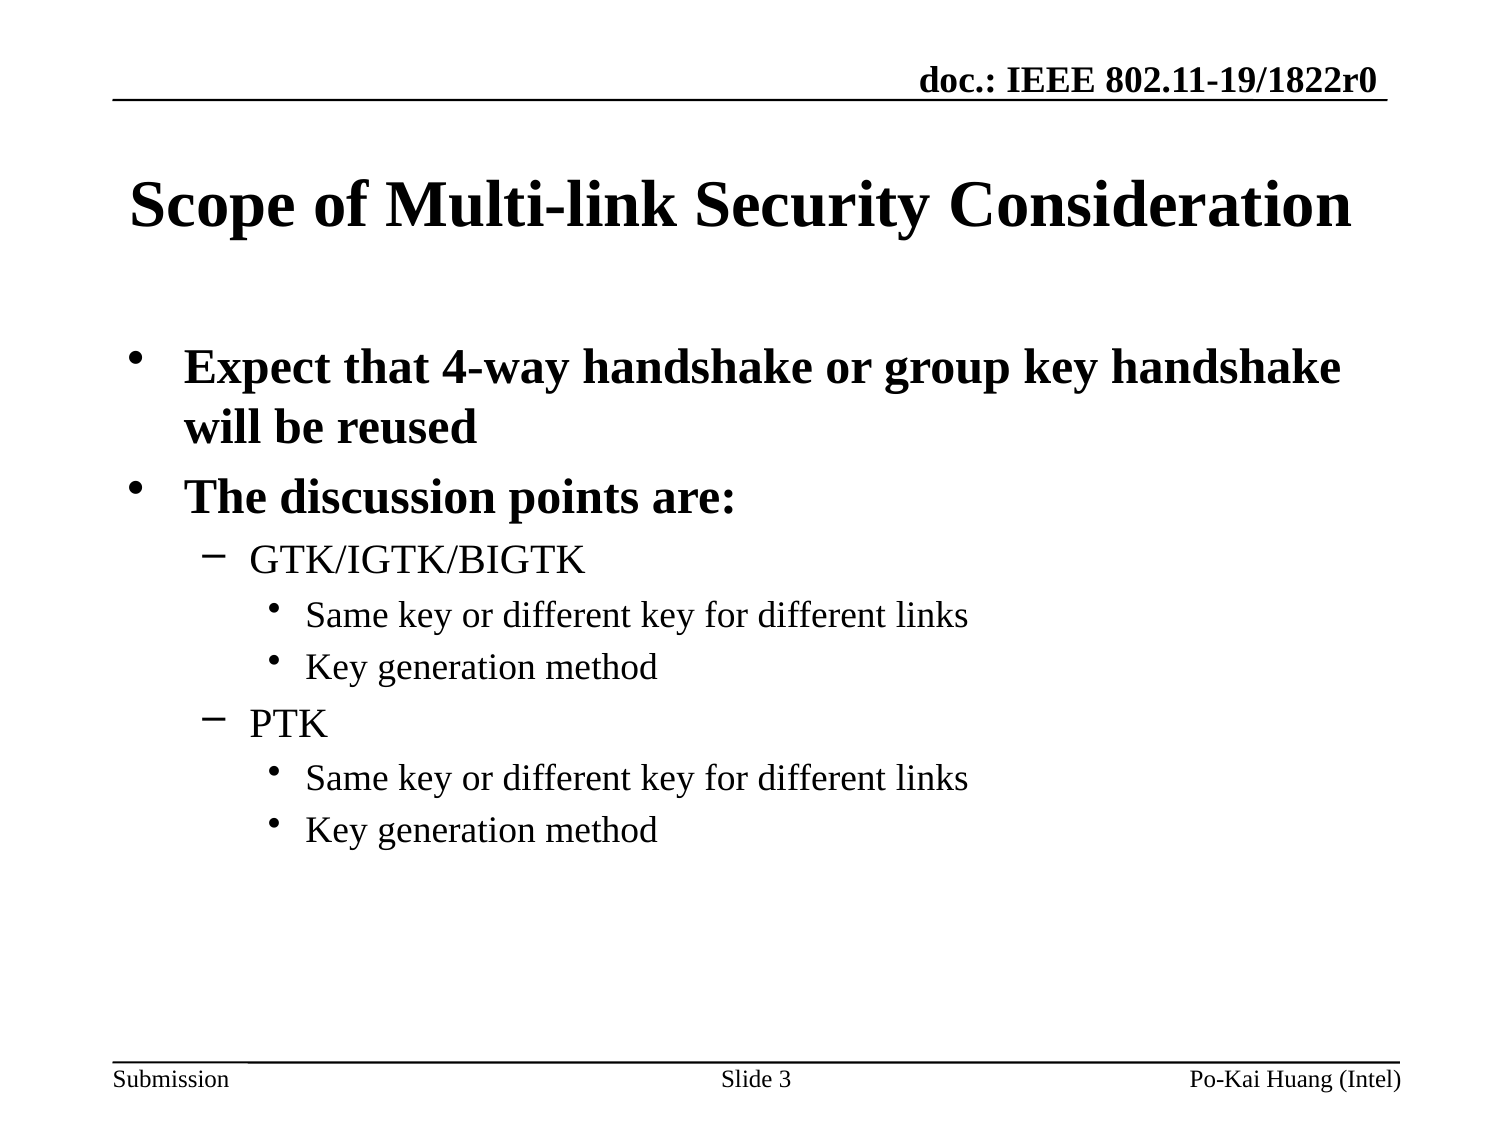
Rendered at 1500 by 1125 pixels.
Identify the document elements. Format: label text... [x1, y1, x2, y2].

list Expect that 4-way handshake or group key handshake will be reused The discussion points are: GTK/IGTK/BIGTK Same key or different key for different links Key generation method PTK Same key or different key for different links Key generation method [112, 326, 1388, 1002]
slide_number Slide 3 [712, 1061, 800, 1093]
title Scope of Multi-link Security Consideration [112, 112, 1388, 288]
footer Po-Kai Huang (Intel) [1186, 1061, 1402, 1093]
